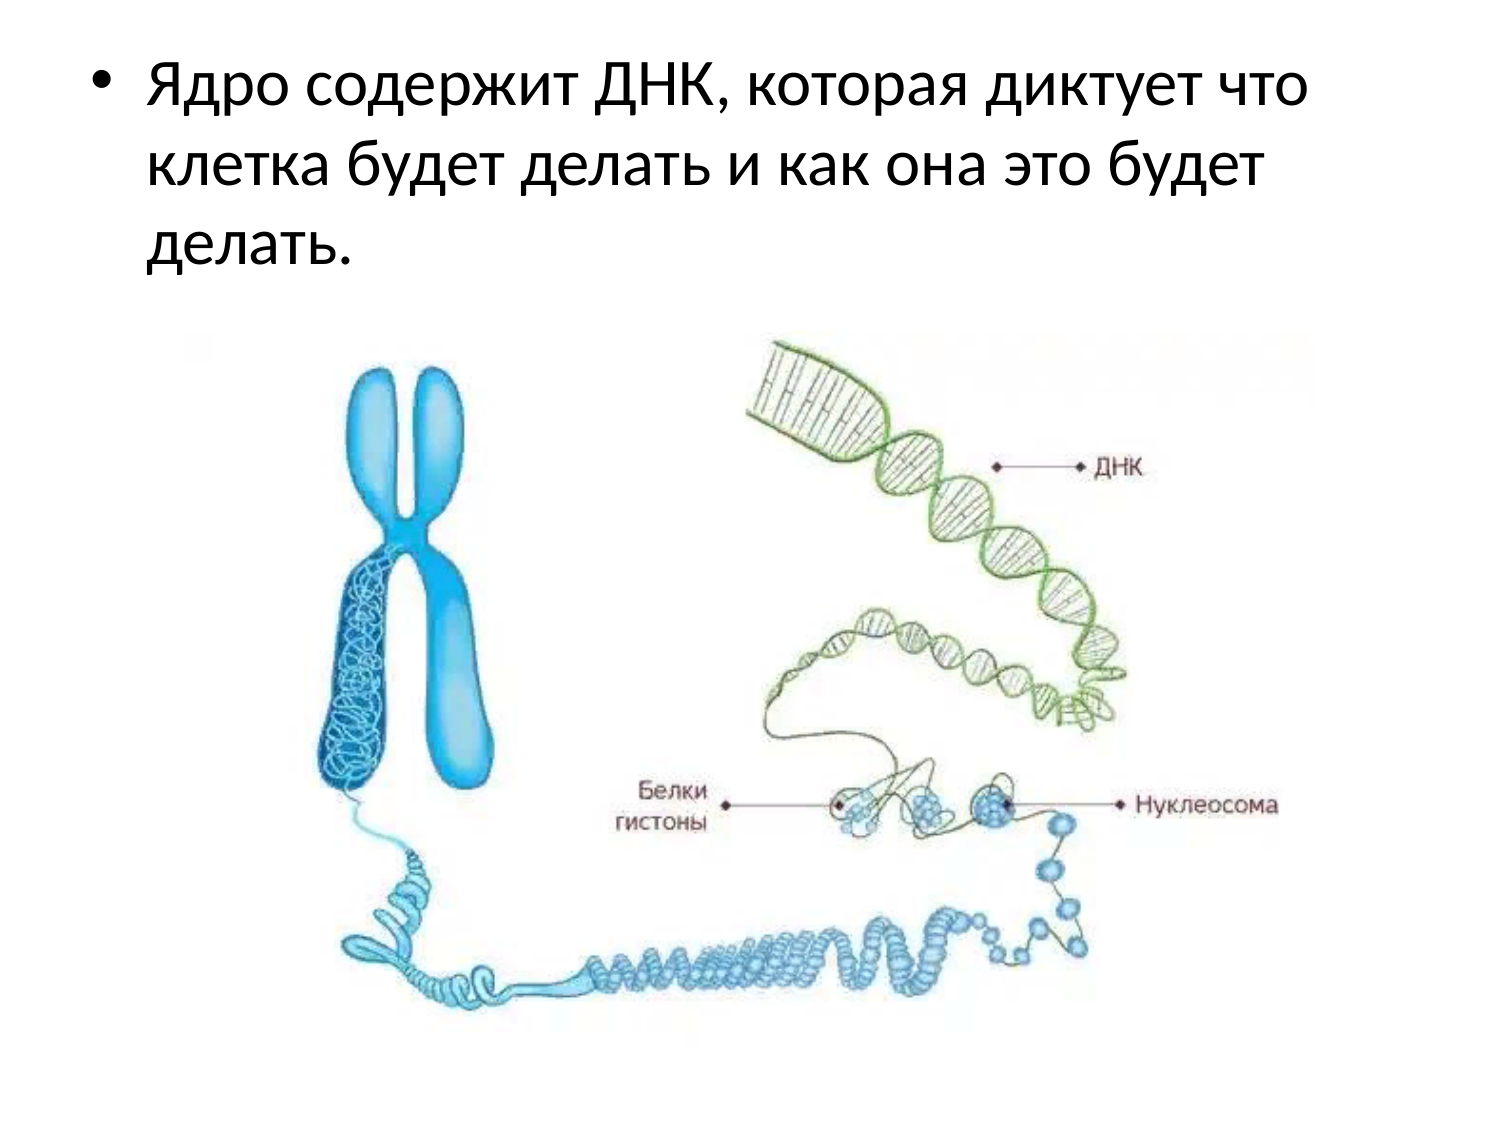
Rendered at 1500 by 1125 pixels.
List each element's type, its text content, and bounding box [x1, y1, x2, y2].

picture [182, 331, 1318, 1095]
list Ядро содержит ДНК, которая диктует что клетка будет делать и как она это будет делать. [75, 30, 1425, 1005]
